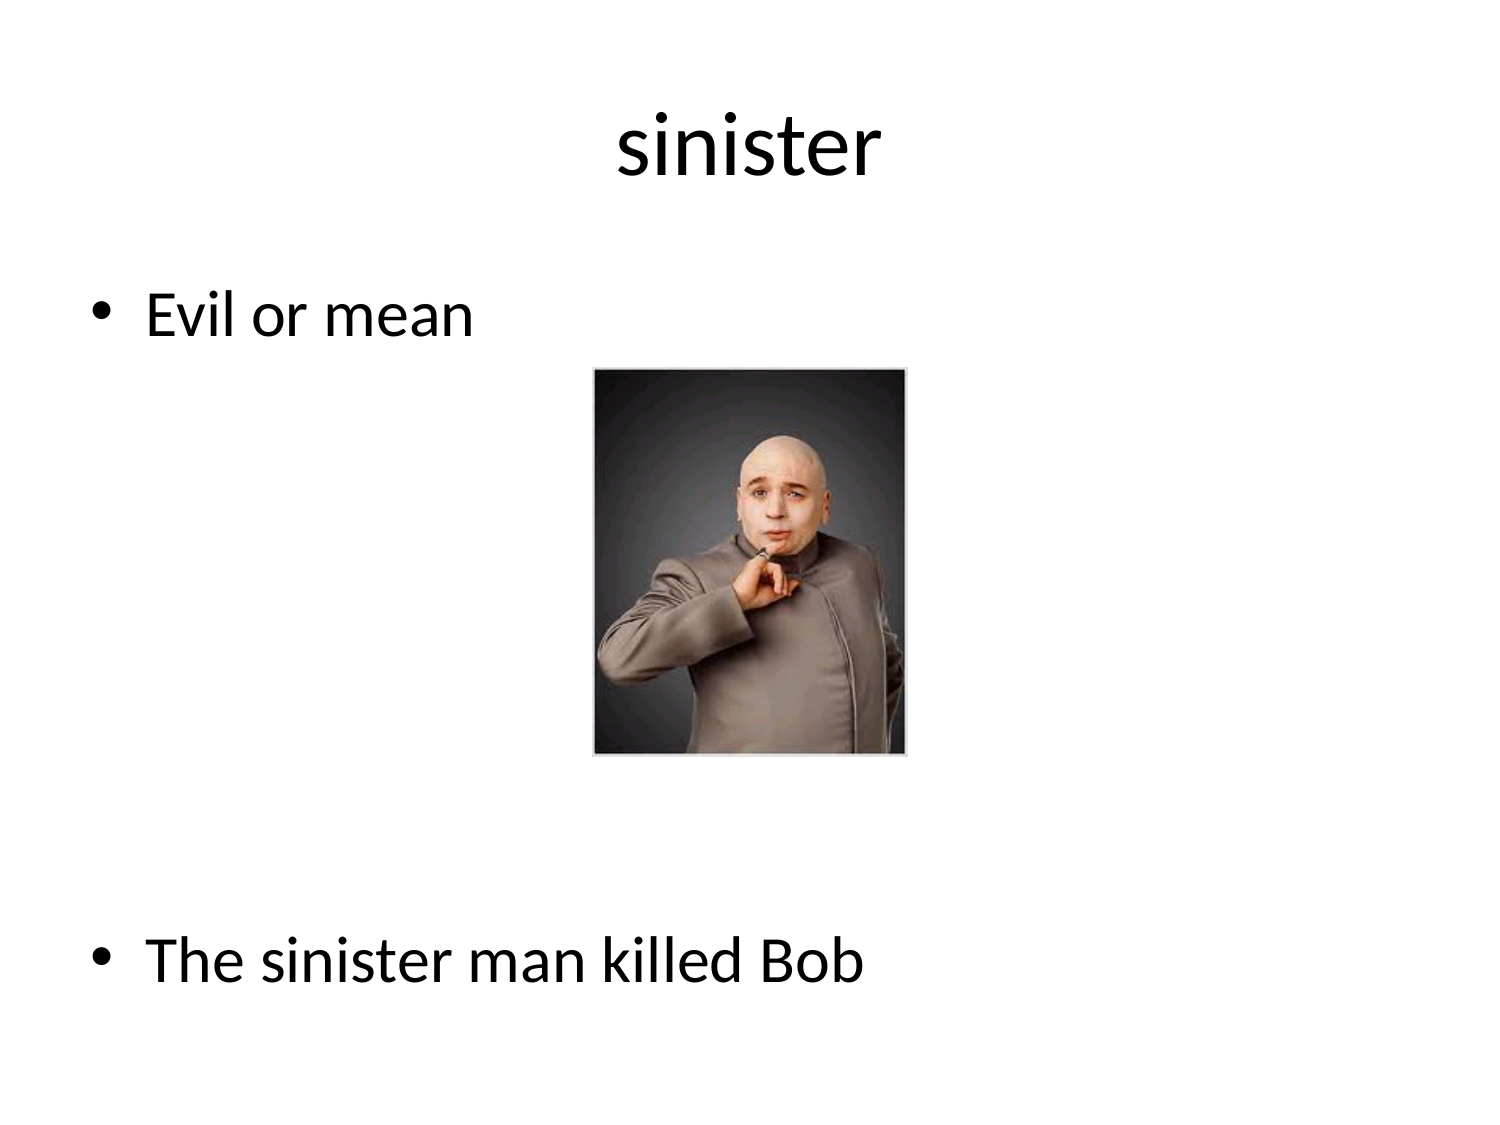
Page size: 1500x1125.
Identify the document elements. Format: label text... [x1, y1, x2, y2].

title sinister [75, 45, 1425, 233]
list Evil or mean The sinister man killed Bob [75, 262, 1425, 1005]
picture [591, 367, 909, 758]
